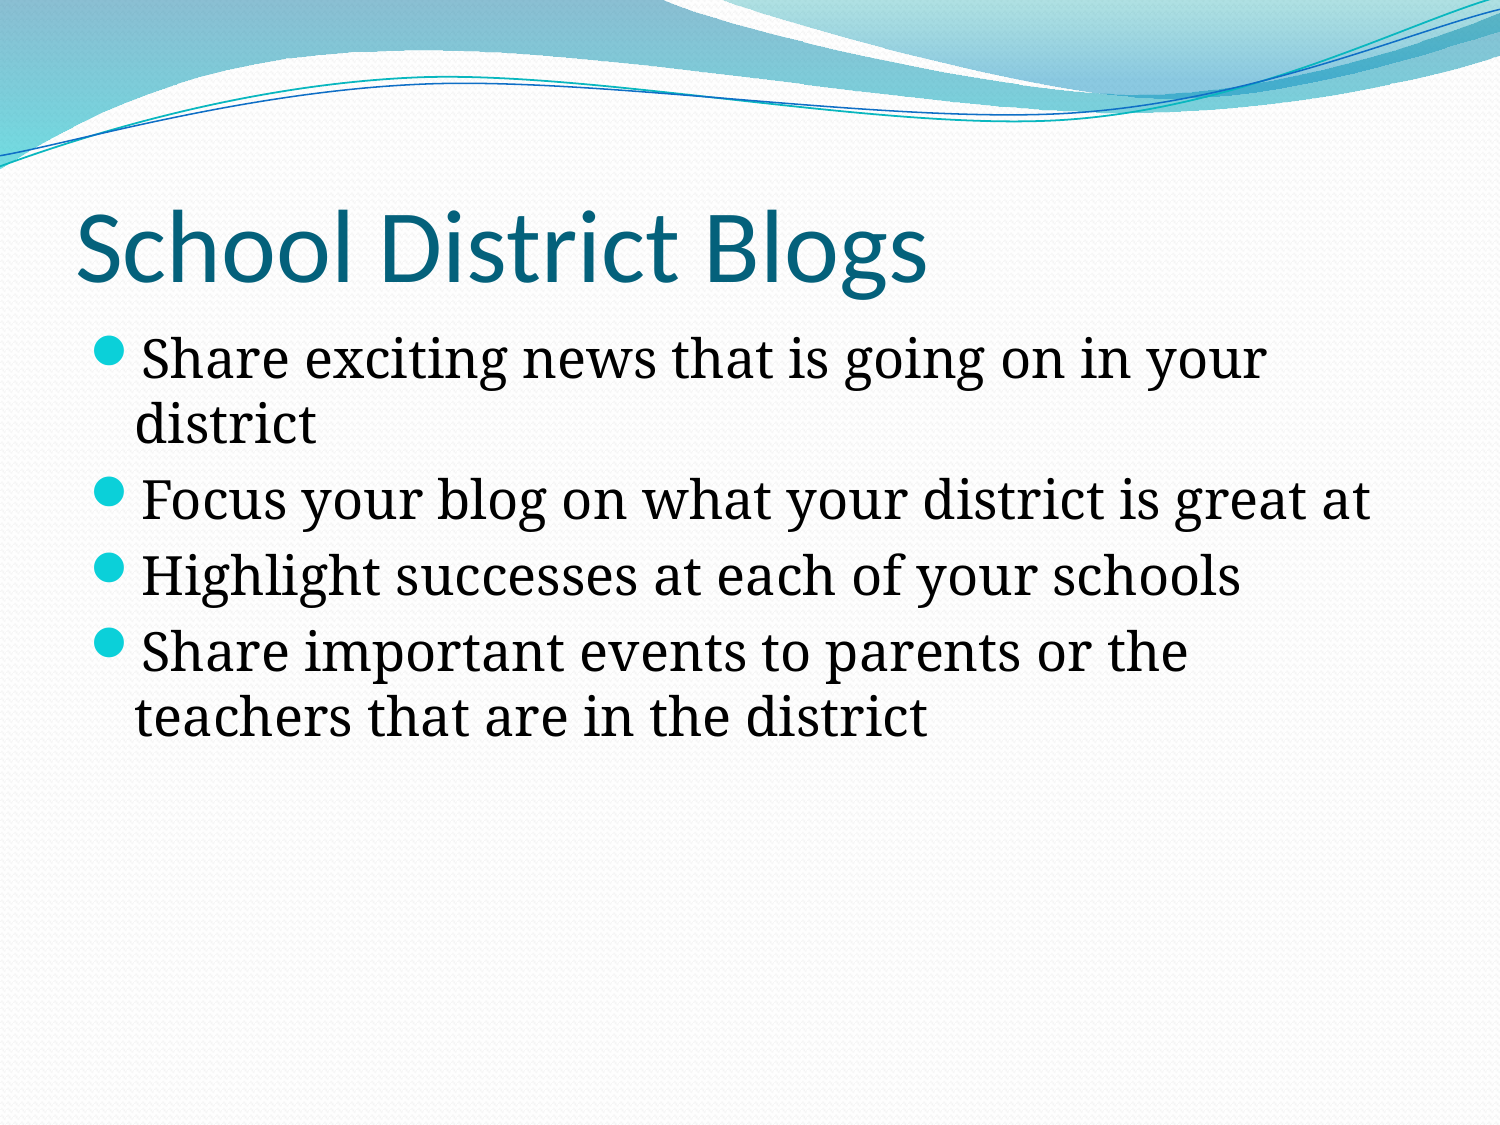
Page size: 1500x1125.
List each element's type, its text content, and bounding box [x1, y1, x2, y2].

list Share exciting news that is going on in your district Focus your blog on what your district is great at Highlight successes at each of your schools Share important events to parents or the teachers that are in the district [75, 317, 1425, 1038]
title School District Blogs [75, 115, 1425, 303]
